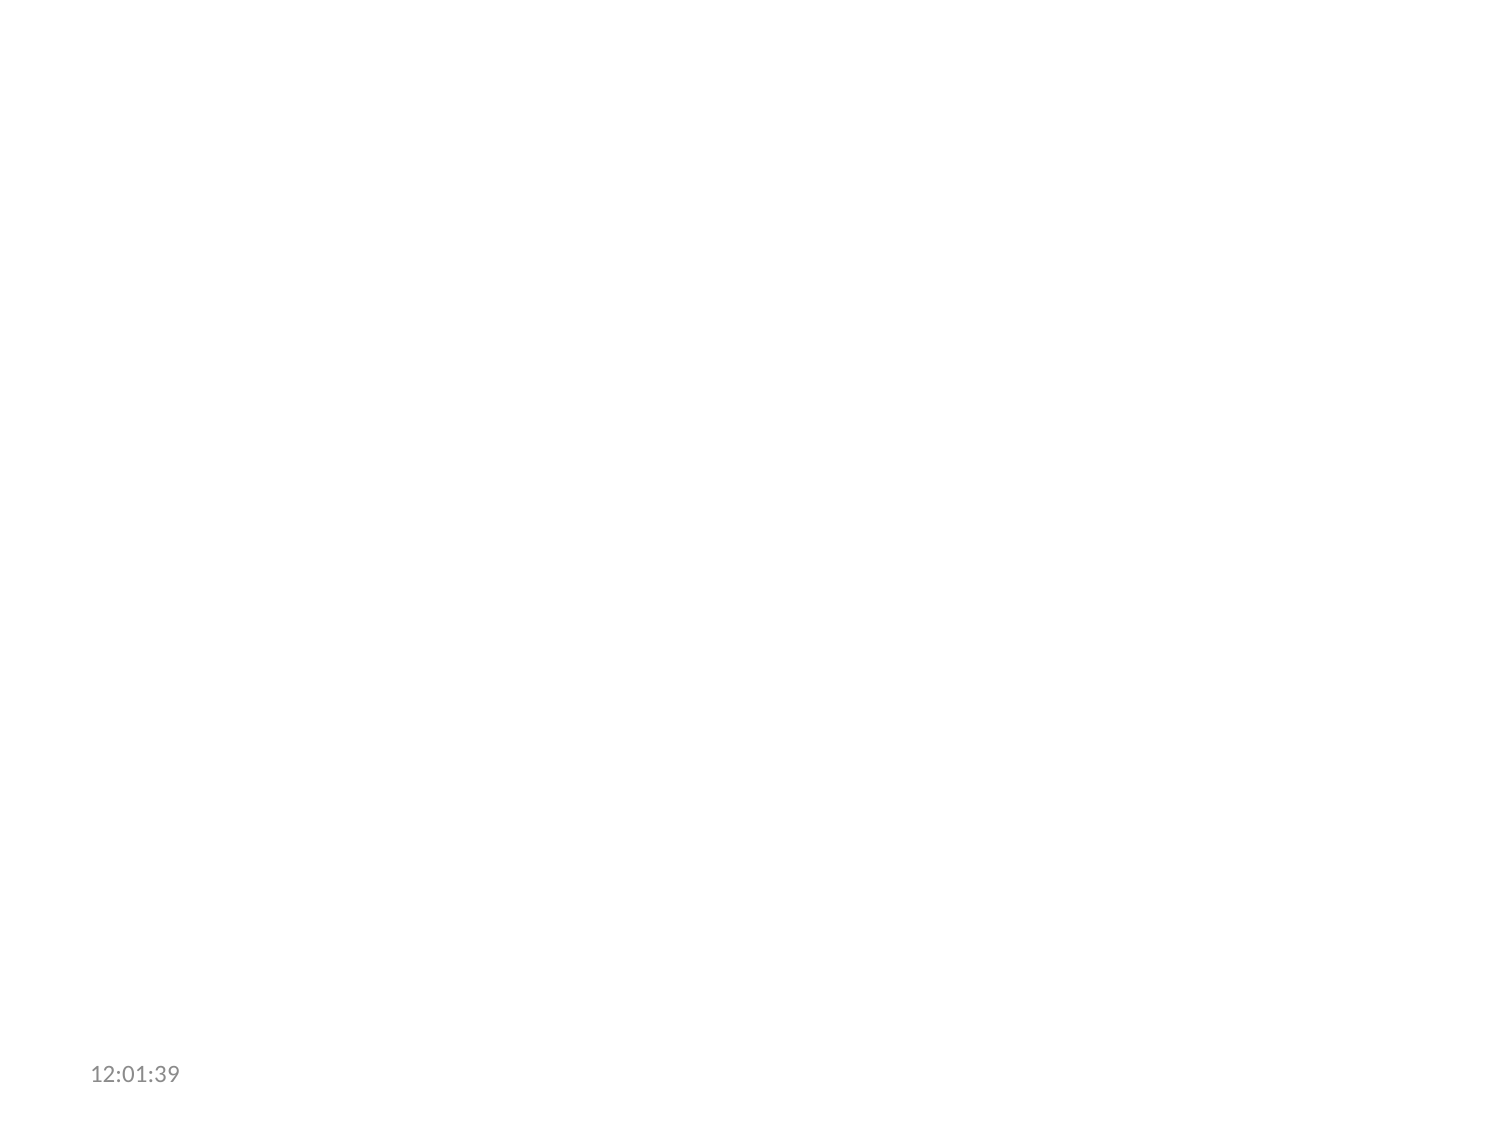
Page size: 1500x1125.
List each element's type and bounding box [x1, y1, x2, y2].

slide_number [75, 1042, 425, 1103]
